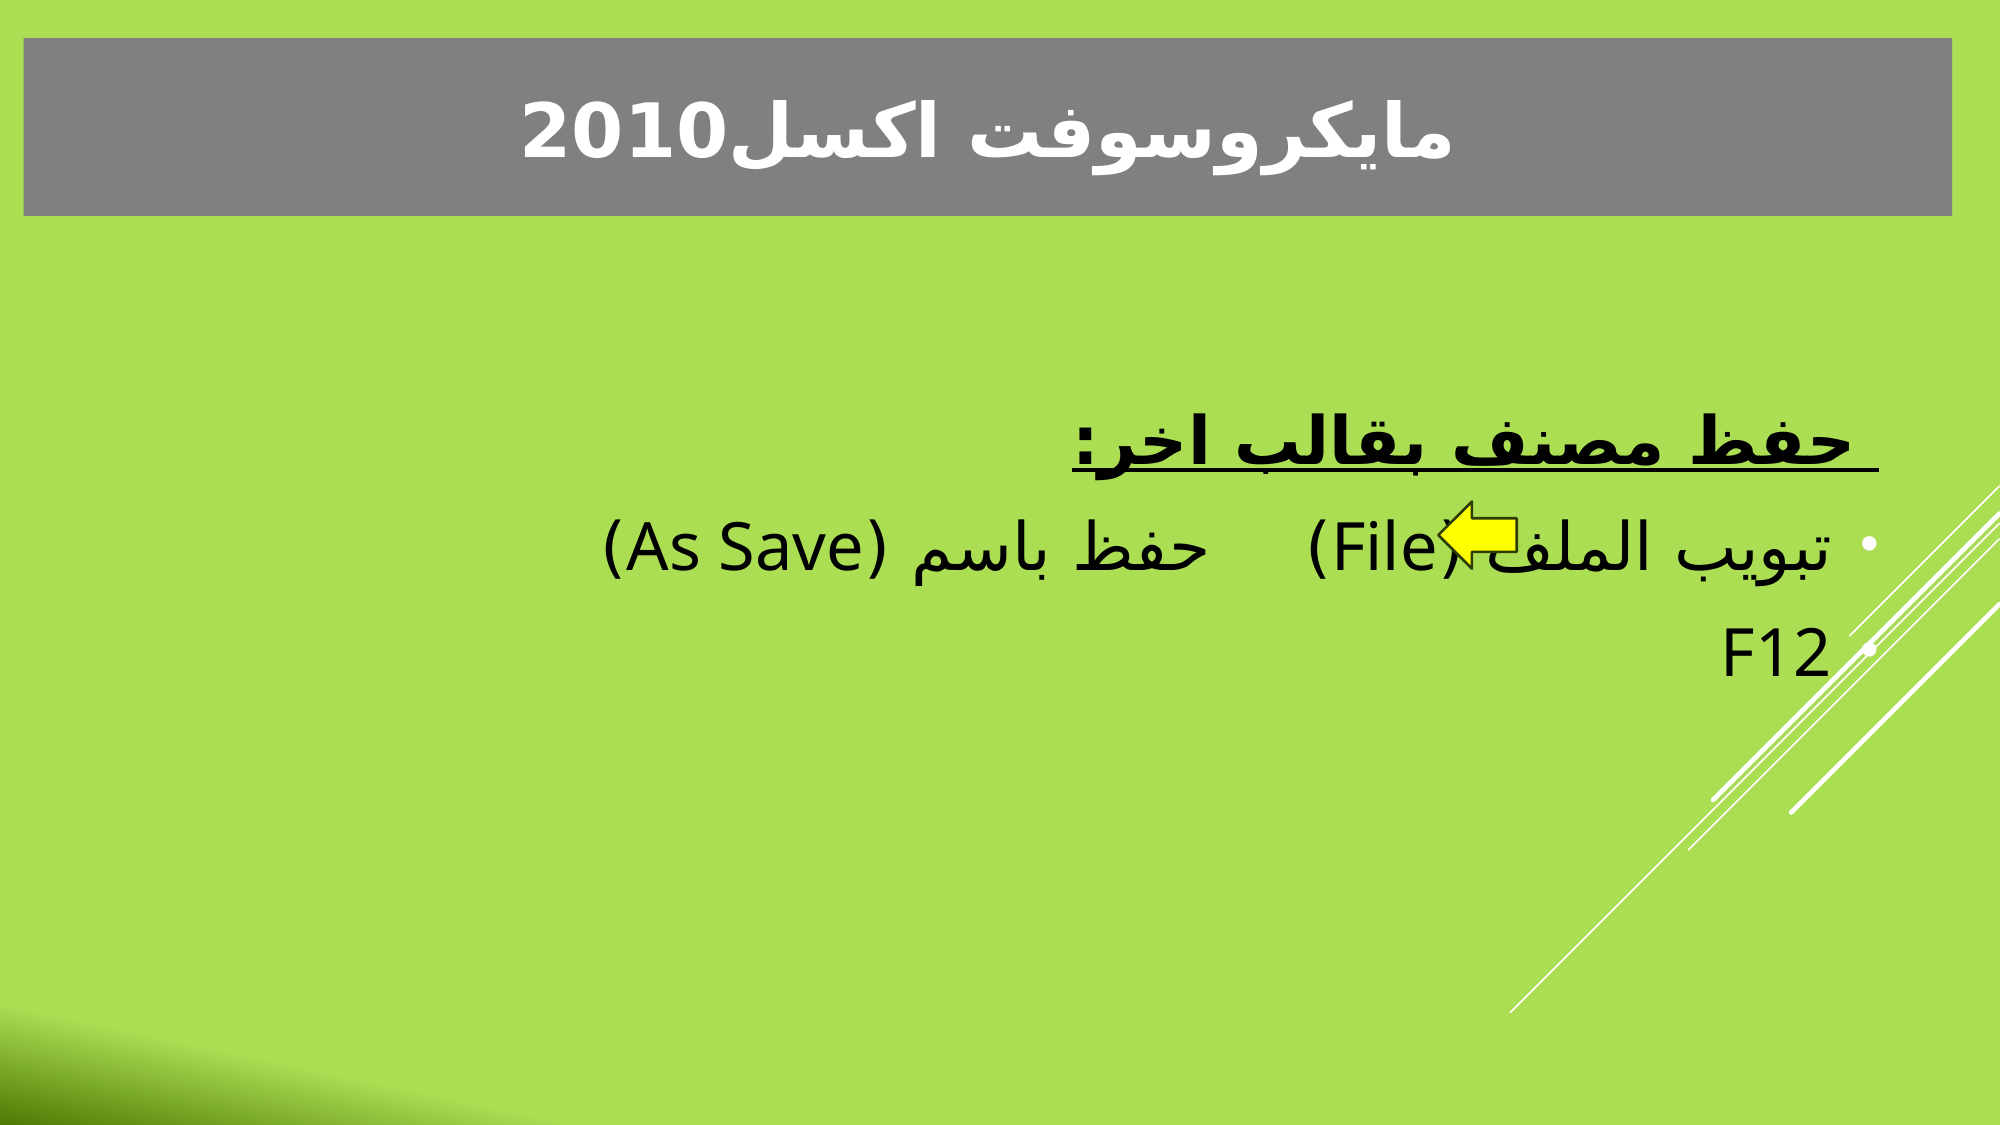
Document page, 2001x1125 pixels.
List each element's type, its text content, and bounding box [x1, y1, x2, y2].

text_box [1437, 500, 1519, 570]
list حفظ مصنف بقالب اخر: تبويب الملف (File) حفظ باسم (As Save) F12 [141, 161, 1894, 926]
text_box مايكروسوفت اكسل2010 [23, 38, 1953, 216]
